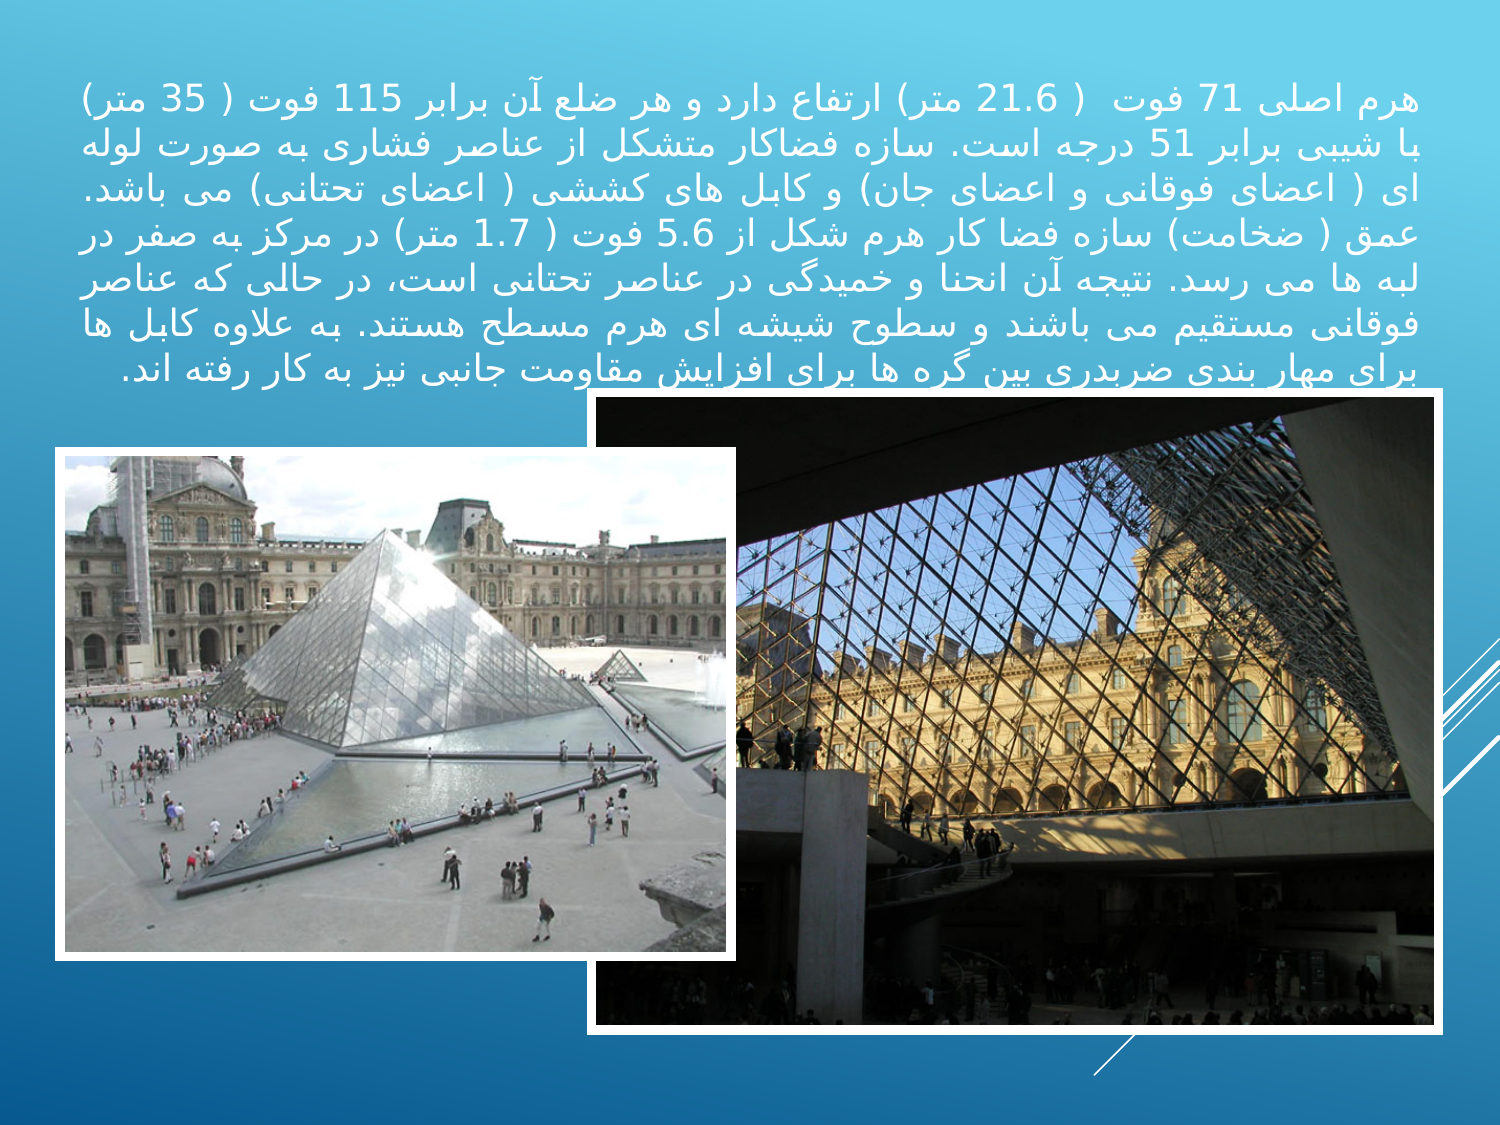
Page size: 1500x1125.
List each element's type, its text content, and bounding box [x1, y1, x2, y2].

picture [64, 396, 1435, 1026]
text_box هرم اصلی 71 فوت ( 21.6 متر) ارتفاع دارد و هر ضلع آن برابر 115 فوت ( 35 متر) با شیبی برابر 51 درجه است. سازه فضاکار متشکل از عناصر فشاری به صورت لوله ای ( اعضای فوقانی و اعضای جان) و کابل های کششی ( اعضای تحتانی) می باشد. عمق ( ضخامت) سازه فضا کار هرم شکل از 5.6 فوت ( 1.7 متر) در مرکز به صفر در لبه ها می رسد. نتیجه آن انحنا و خمیدگی در عناصر تحتانی است، در حالی که عناصر فوقانی مستقیم می باشند و سطوح شیشه ای هرم مسطح هستند. به علاوه کابل ها برای مهار بندی ضربدری بین گره ها برای افزایش مقاومت جانبی نیز به کار رفته اند. [64, 66, 1436, 397]
